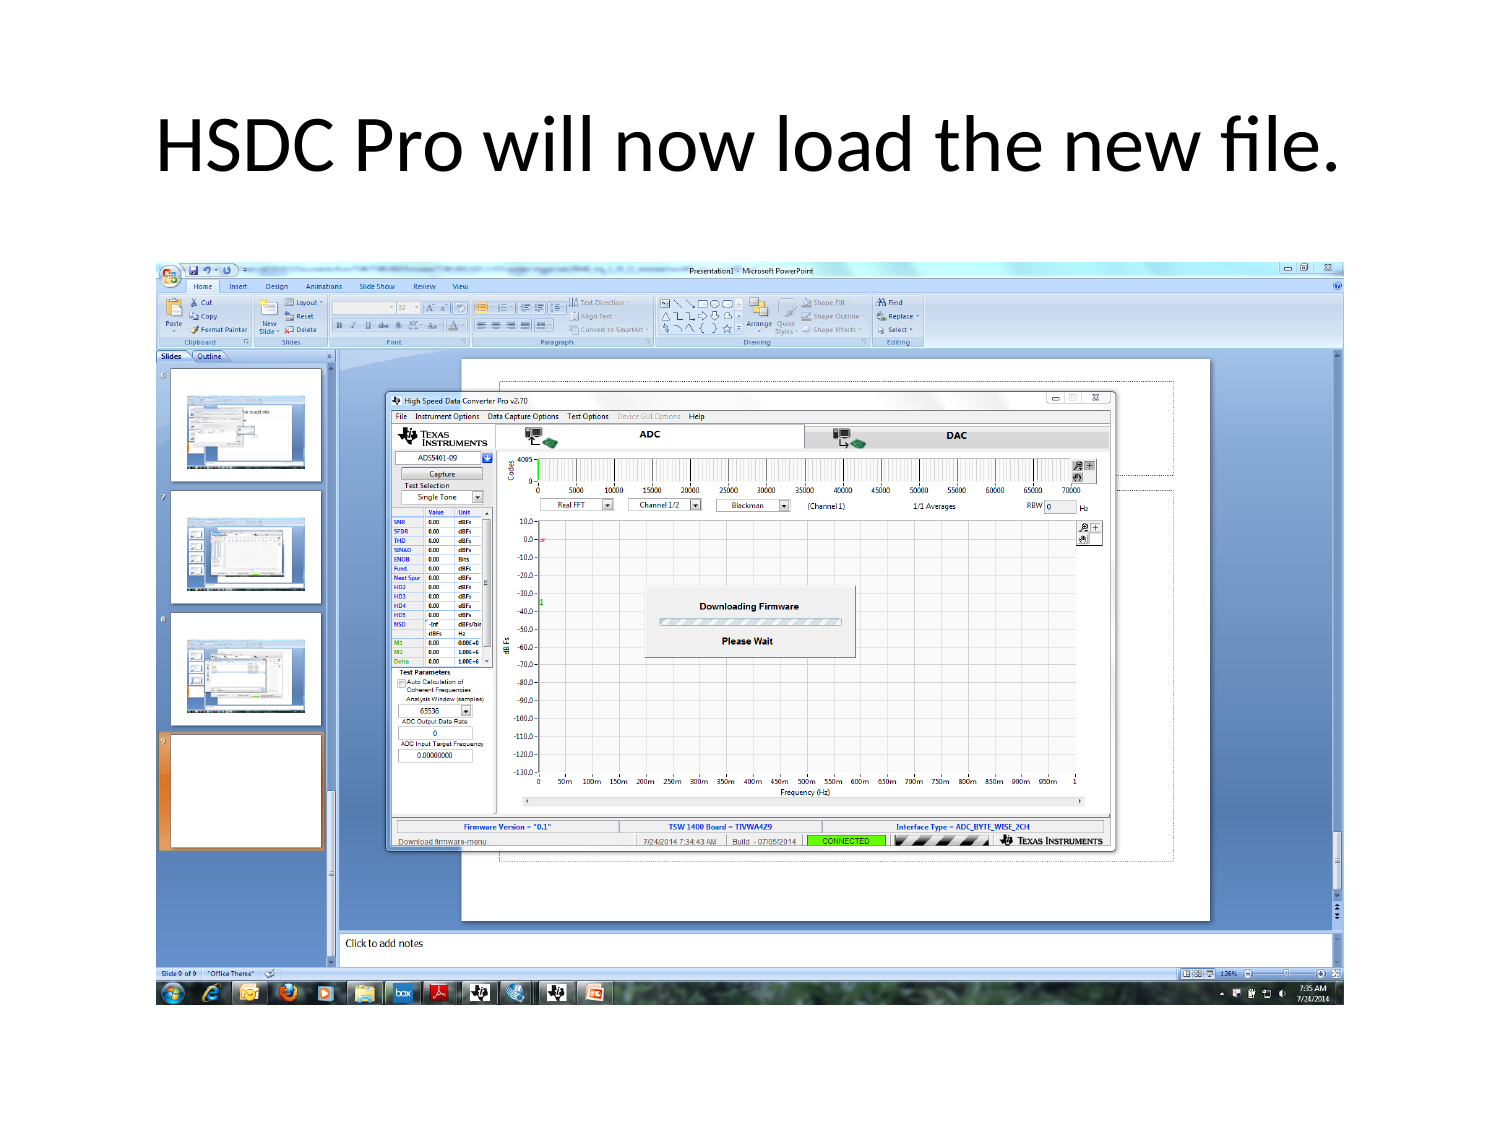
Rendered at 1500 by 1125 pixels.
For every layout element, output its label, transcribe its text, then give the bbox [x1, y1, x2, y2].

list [155, 262, 1345, 1006]
title HSDC Pro will now load the new file. [75, 45, 1425, 233]
